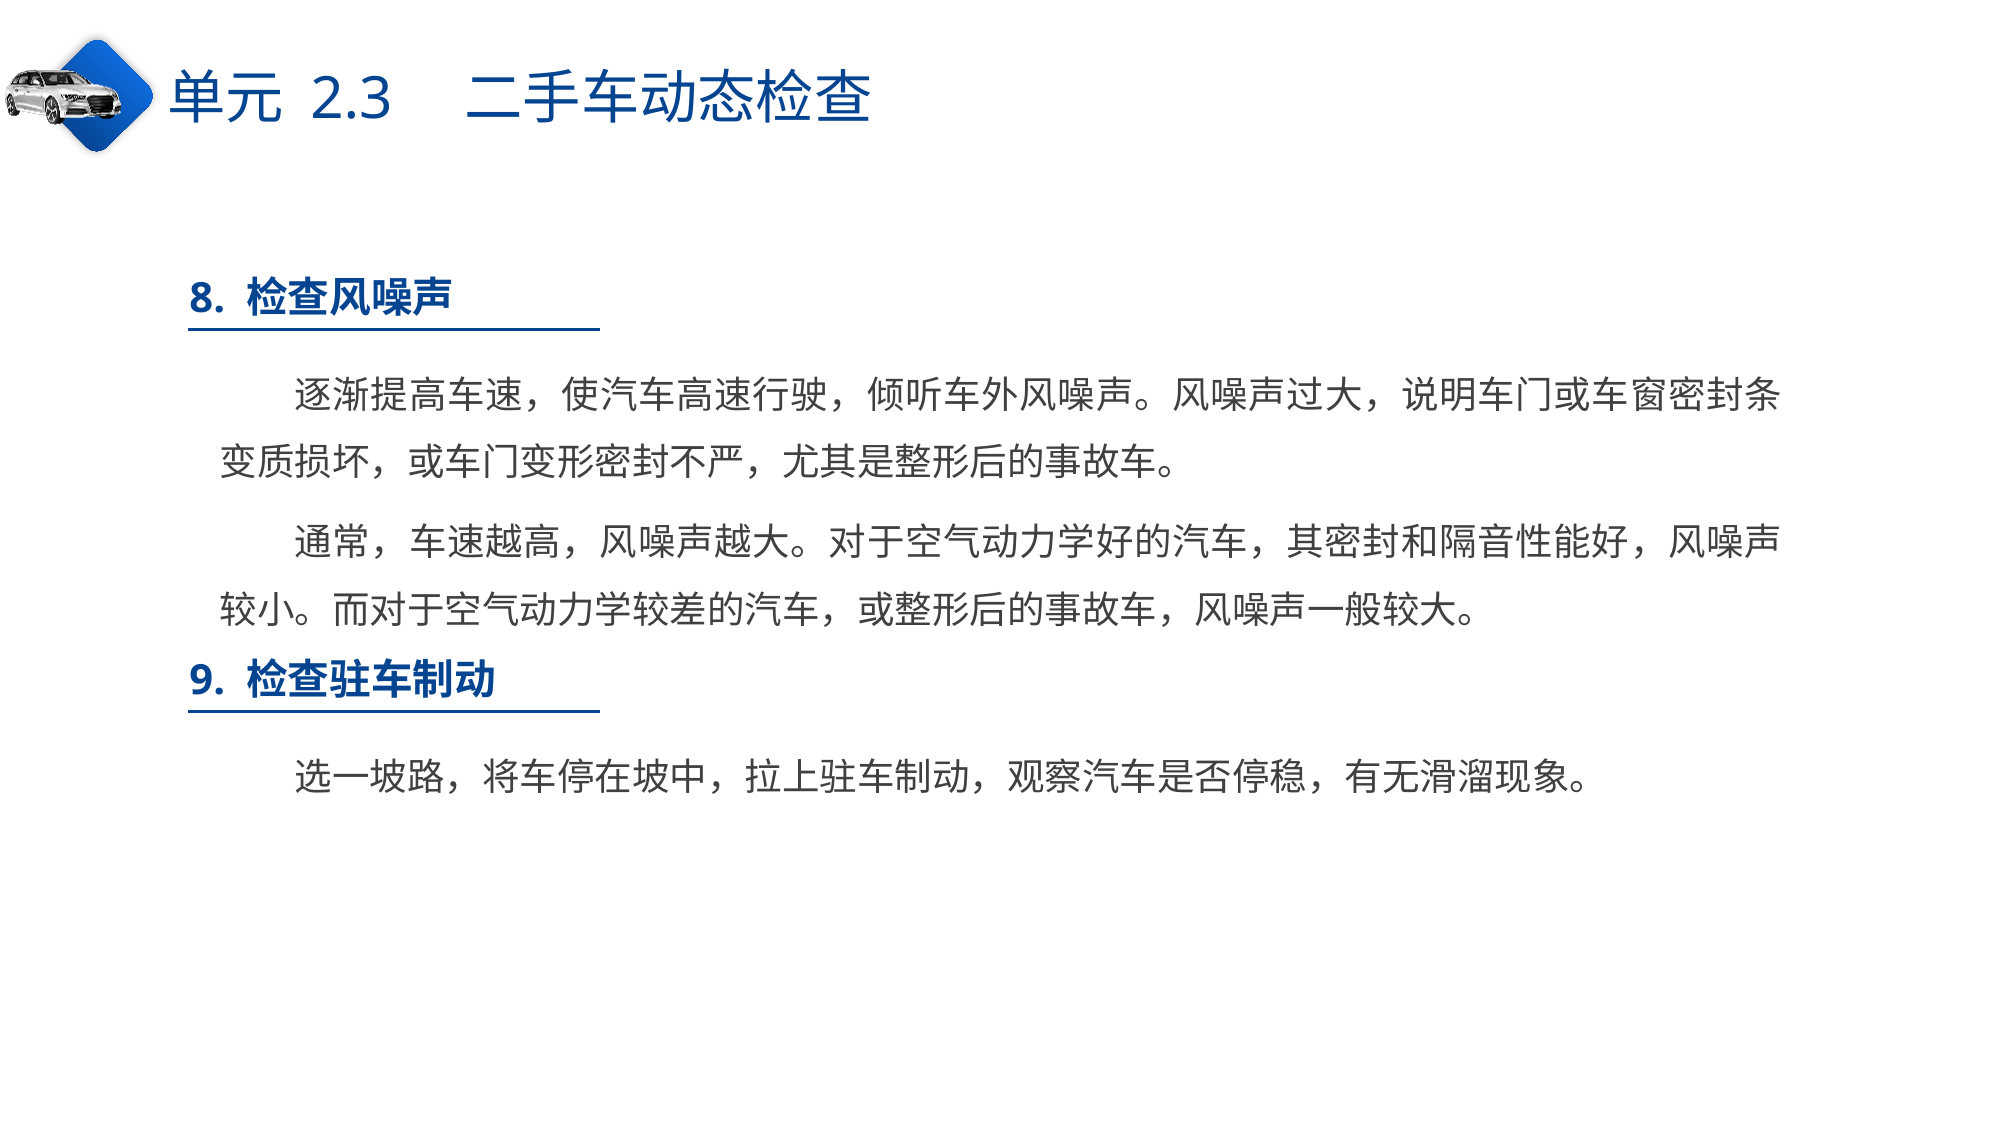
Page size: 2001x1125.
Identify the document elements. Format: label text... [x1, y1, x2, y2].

text_box 单元 2.3 二手车动态检查 [152, 52, 888, 138]
text_box 选一坡路，将车停在坡中，拉上驻车制动，观察汽车是否停稳，有无滑溜现象。 [204, 722, 1797, 806]
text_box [174, 263, 1330, 330]
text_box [174, 645, 1330, 712]
text_box 逐渐提高车速，使汽车高速行驶，倾听车外风噪声。风噪声过大，说明车门或车窗密封条变质损坏，或车门变形密封不严，尤其是整形后的事故车。 通常，车速越高，风噪声越大。对于空气动力学好的汽车，其密封和隔音性能好，风噪声较小。而对于空气动力学较差的汽车，或整形后的事故车，风噪声一般较大。 [204, 340, 1797, 638]
picture [0, 31, 125, 157]
